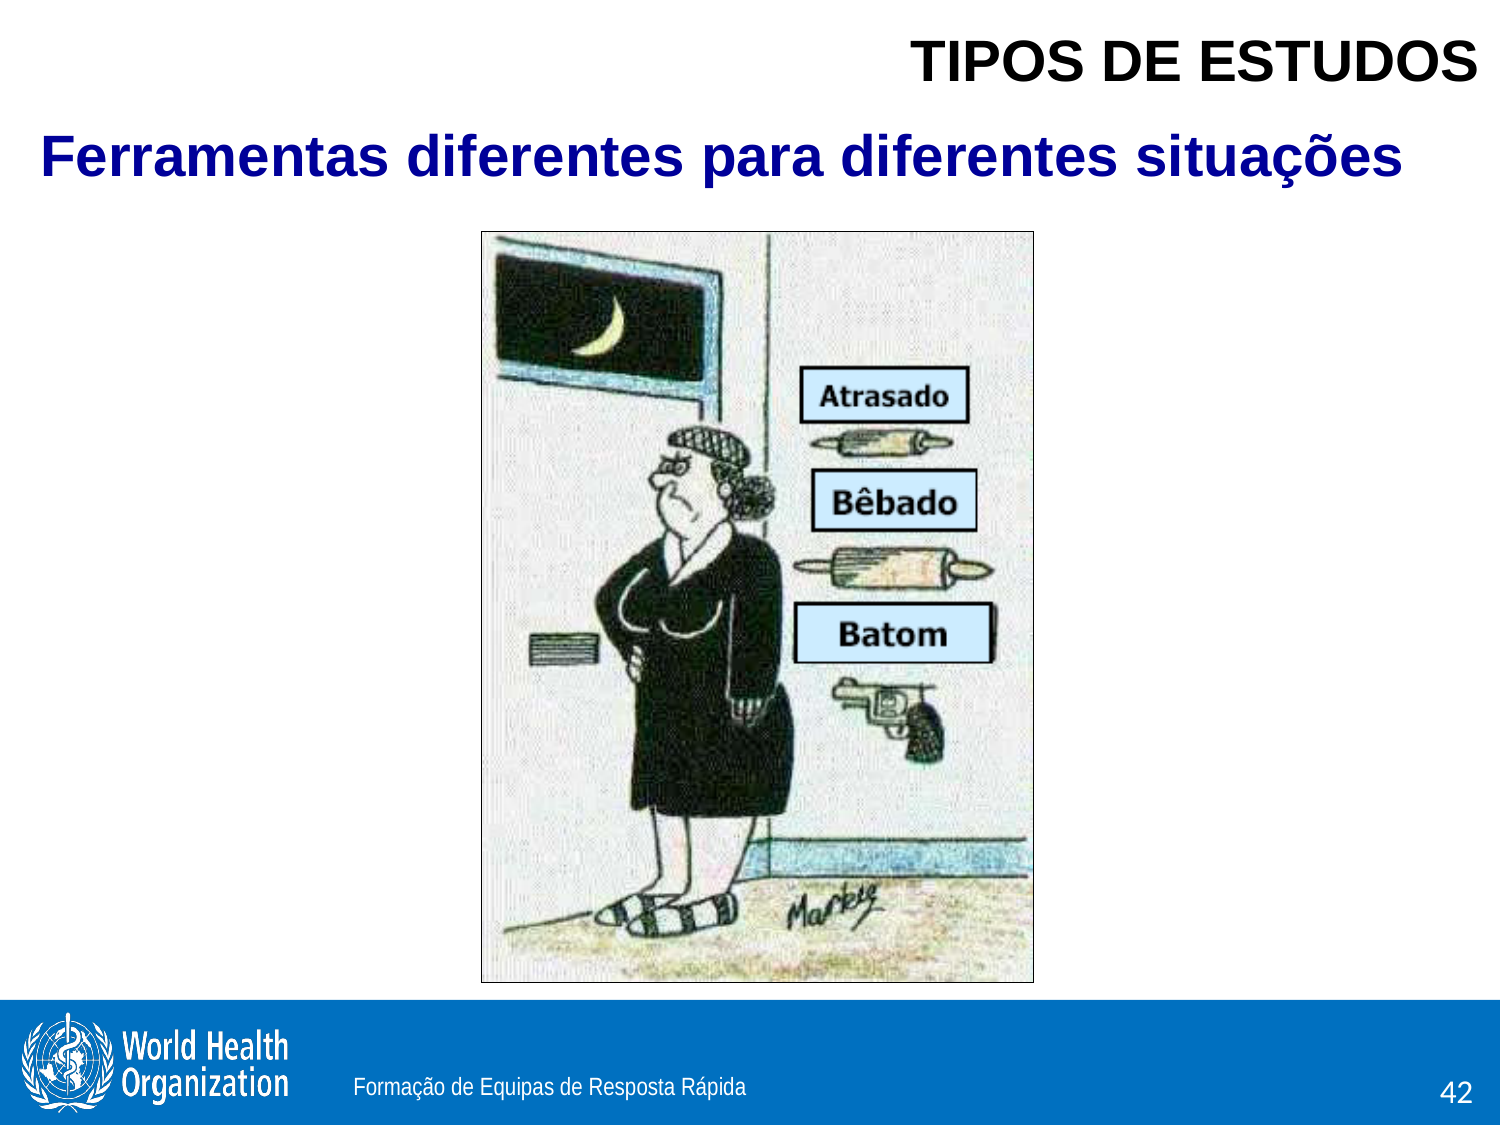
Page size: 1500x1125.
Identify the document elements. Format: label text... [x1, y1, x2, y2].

text_box Ferramentas diferentes para diferentes situações [25, 110, 1438, 196]
text_box TIPOS DE ESTUDOS [253, 16, 1495, 101]
picture [21, 1012, 288, 1113]
picture [481, 231, 1034, 983]
